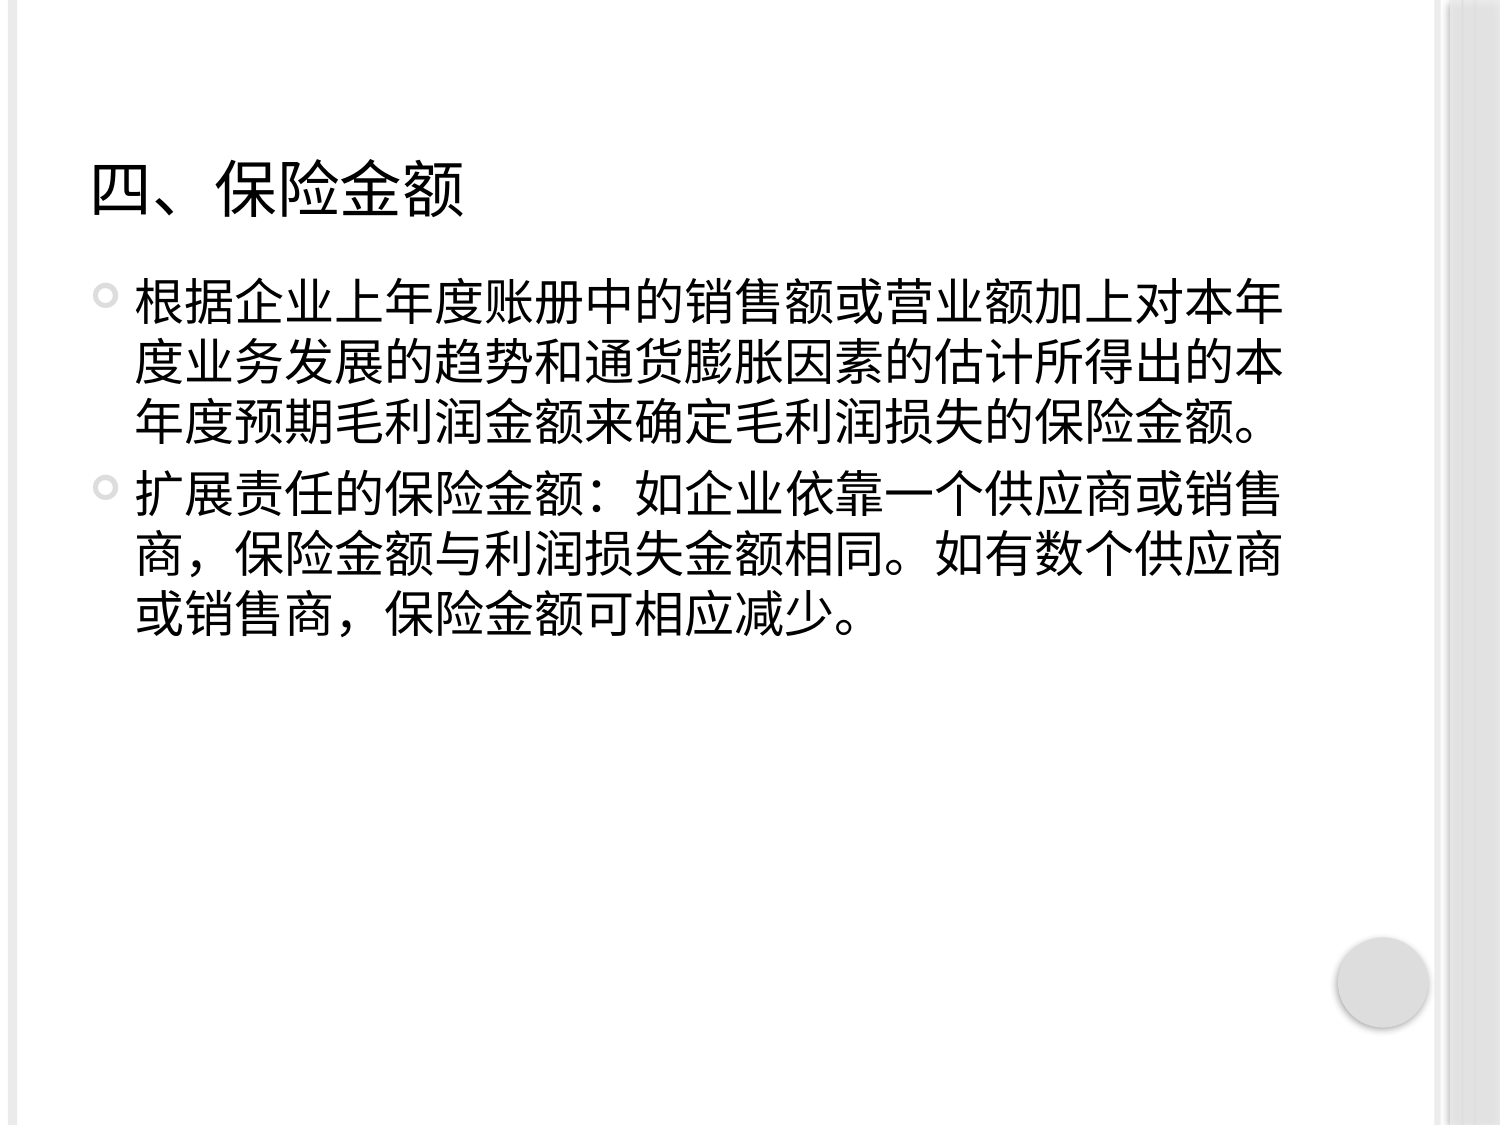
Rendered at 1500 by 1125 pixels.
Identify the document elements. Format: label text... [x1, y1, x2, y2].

list 根据企业上年度账册中的销售额或营业额加上对本年度业务发展的趋势和通货膨胀因素的估计所得出的本年度预期毛利润金额来确定毛利润损失的保险金额。 扩展责任的保险金额：如企业依靠一个供应商或销售商，保险金额与利润损失金额相同。如有数个供应商或销售商，保险金额可相应减少。 [74, 262, 1301, 1063]
title 四、保险金额 [75, 45, 1300, 233]
